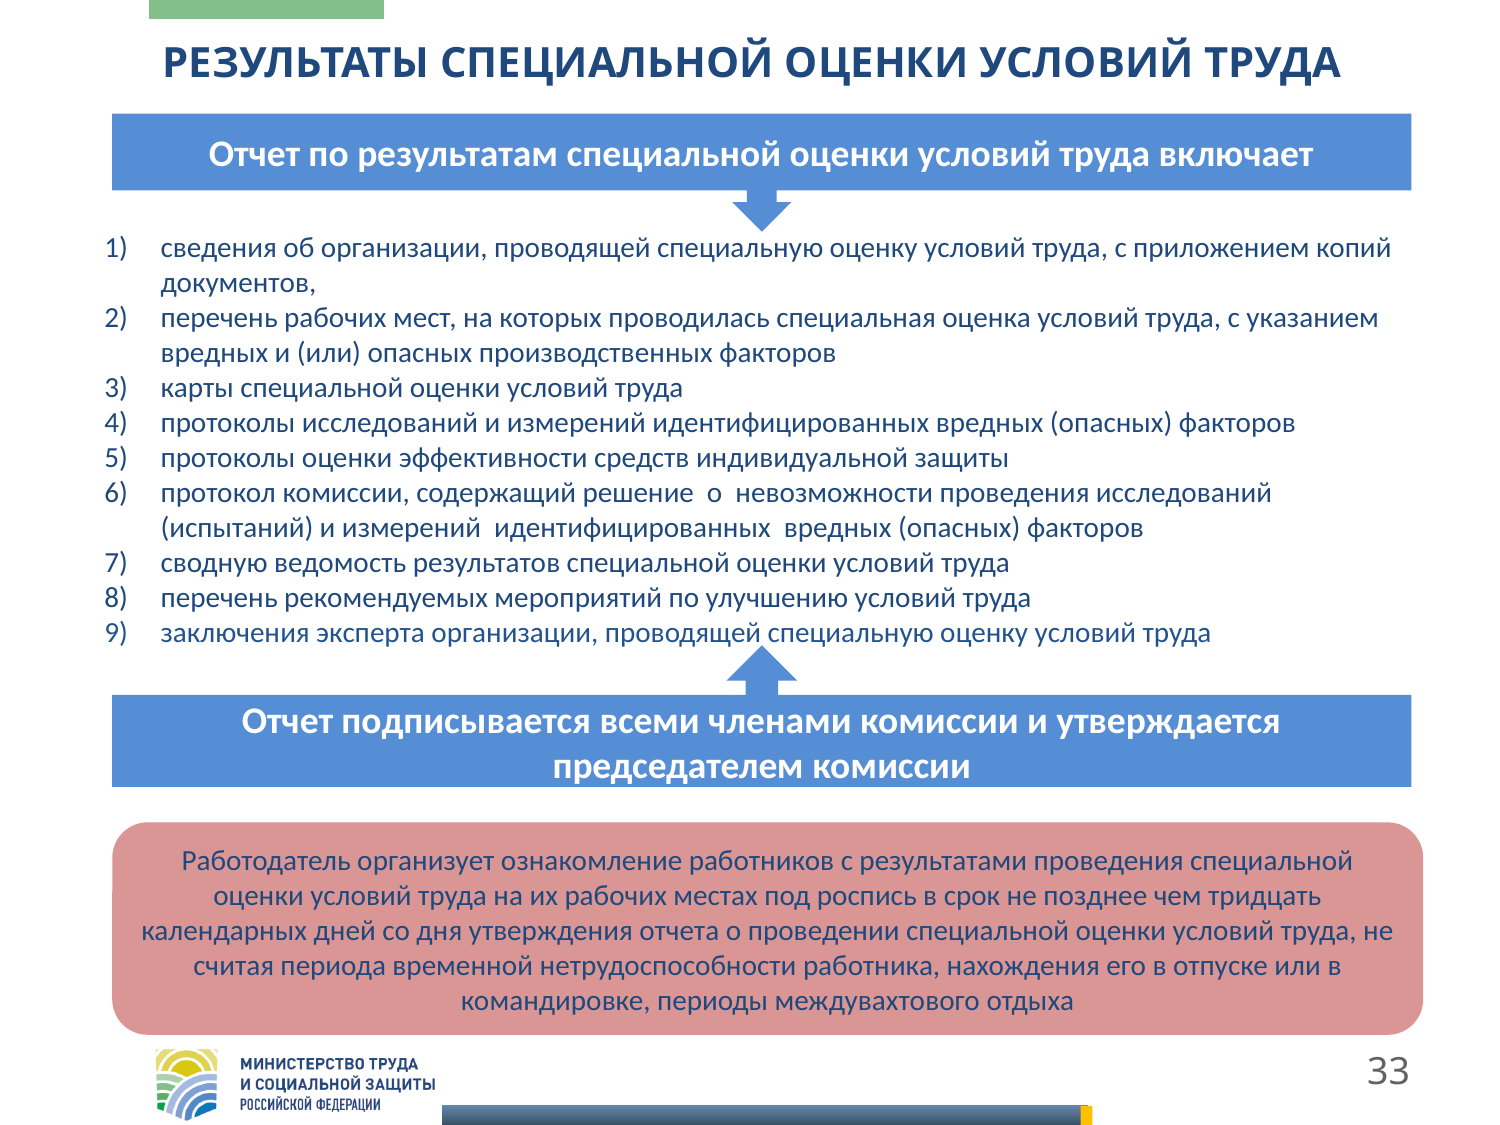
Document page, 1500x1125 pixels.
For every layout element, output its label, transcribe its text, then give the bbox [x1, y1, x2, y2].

picture [147, 1043, 444, 1125]
text_box Работодатель организует ознакомление работников с результатами проведения специальной оценки условий труда на их рабочих местах под роспись в срок не позднее чем тридцать календарных дней со дня утверждения отчета о проведении специальной оценки условий труда, не считая периода временной нетрудоспособности работника, нахождения его в отпуске или в командировке, периоды междувахтового отдыха [110, 820, 1426, 1037]
text_box [448, 1105, 1079, 1125]
text_box Отчет подписывается всеми членами комиссии и утверждается председателем комиссии [110, 643, 1414, 790]
text_box [1079, 1104, 1094, 1125]
text_box Отчет по результатам специальной оценки условий труда включает [110, 111, 1414, 234]
text_box сведения об организации, проводящей специальную оценку условий труда, с приложением копий документов, перечень рабочих мест, на которых проводилась специальная оценка условий труда, с указанием вредных и (или) опасных производственных факторов карты специальной оценки условий труда протоколы исследований и измерений идентифицированных вредных (опасных) факторов протоколы оценки эффективности средств индивидуальной защиты протокол комиссии, содержащий решение о невозможности проведения исследований (испытаний) и измерений идентифицированных вредных (опасных) факторов сводную ведомость результатов специальной оценки условий труда перечень рекомендуемых мероприятий по улучшению условий труда заключения эксперта организации, проводящей специальную оценку условий труда [62, 187, 1473, 692]
title РЕЗУЛЬТАТЫ СПЕЦИАЛЬНОЙ ОЦЕНКИ УСЛОВИЙ ТРУДА [76, 18, 1428, 103]
slide_number 33 [1074, 1042, 1425, 1103]
picture [149, 0, 385, 19]
